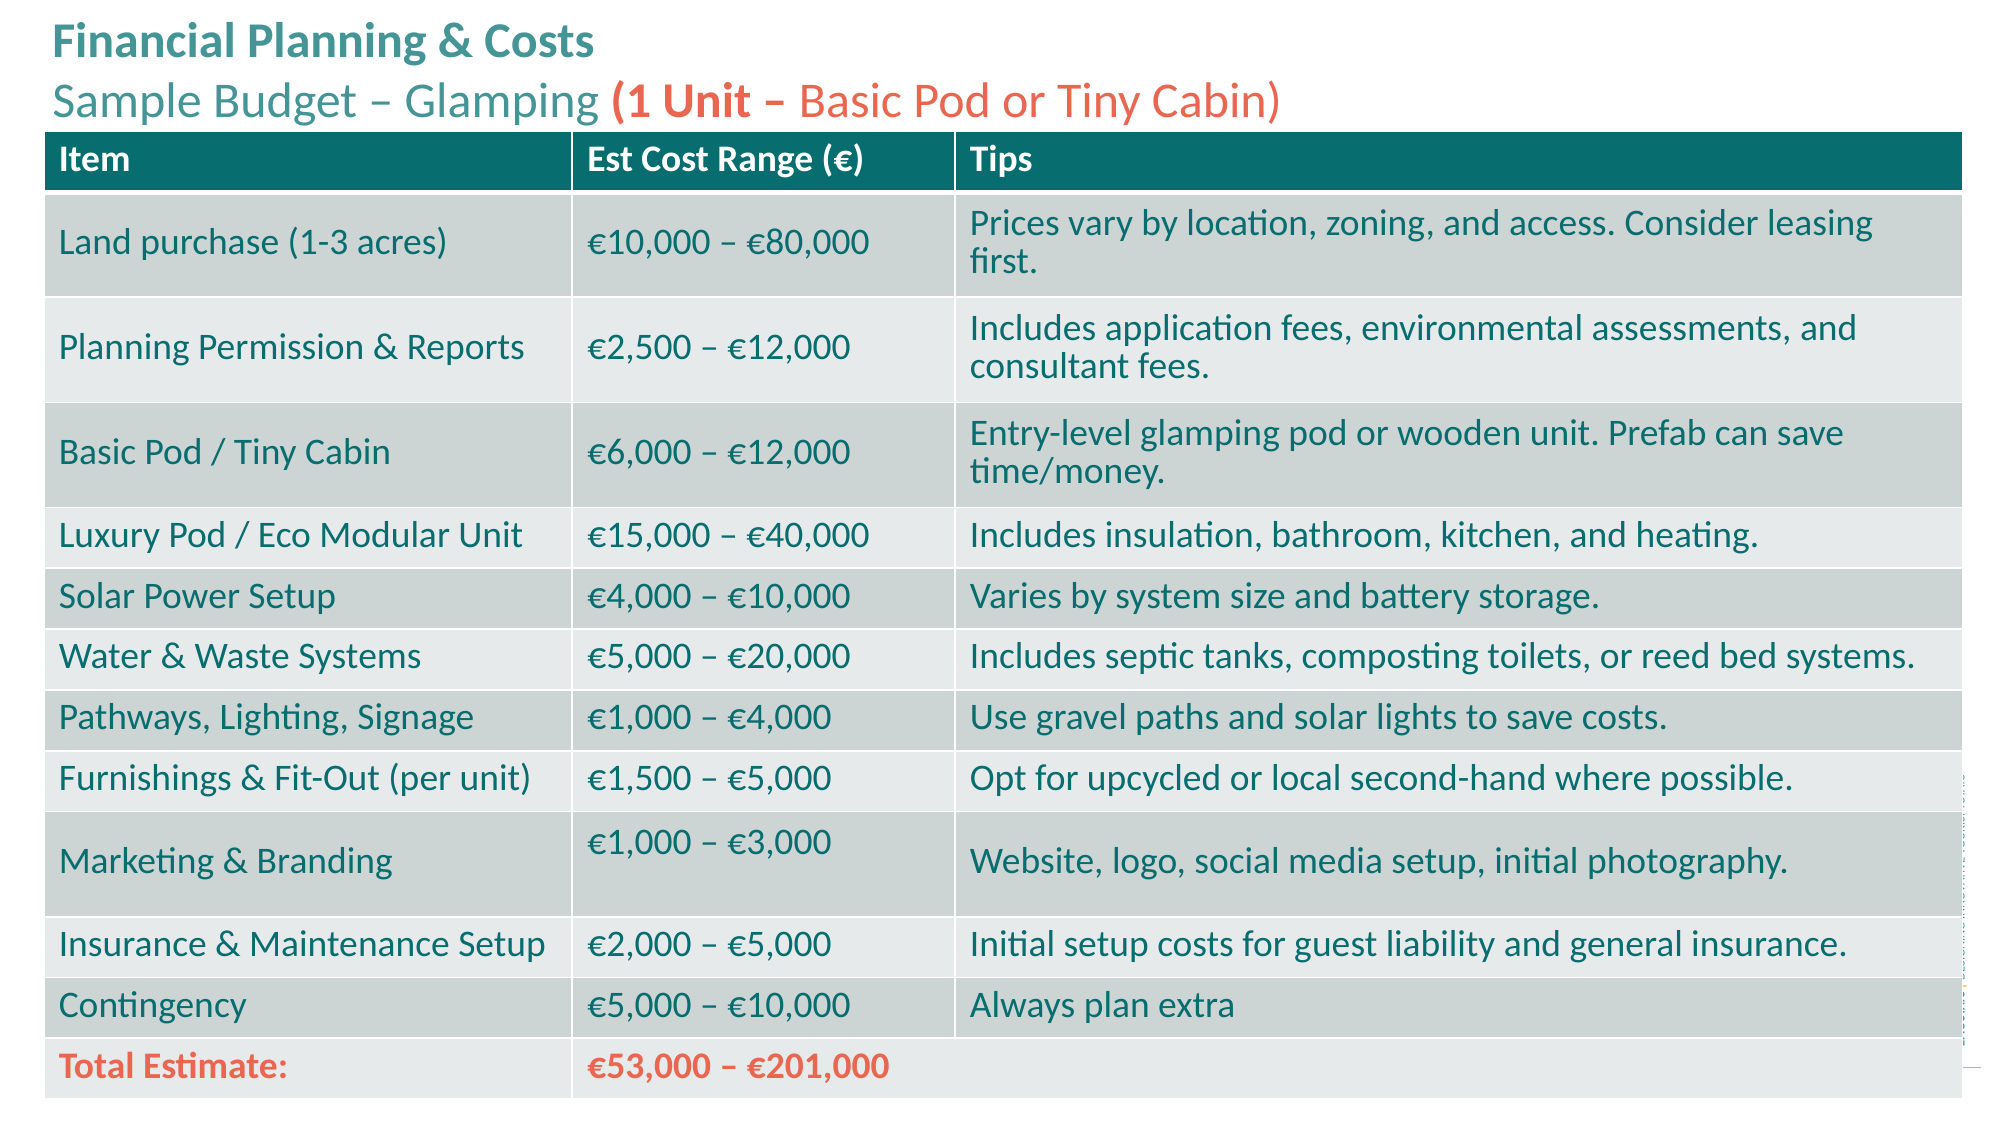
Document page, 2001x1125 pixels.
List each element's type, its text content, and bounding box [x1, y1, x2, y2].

table_cell Entry-level glamping pod or wooden unit. Prefab can save time/money. [956, 403, 1962, 507]
table_cell Includes application fees, environmental assessments, and consultant fees. [956, 298, 1962, 402]
table_cell Luxury Pod / Eco Modular Unit [45, 508, 571, 567]
table_cell Total Estimate: [45, 1039, 571, 1098]
table_cell Water & Waste Systems [45, 630, 571, 689]
table_cell €1,500 – €5,000 [573, 752, 954, 811]
table_cell Insurance & Maintenance Setup [45, 918, 571, 977]
table_cell Basic Pod / Tiny Cabin [45, 403, 571, 507]
table_cell Furnishings & Fit-Out (per unit) [45, 752, 571, 811]
table_cell Contingency [45, 978, 571, 1037]
table_cell Website, logo, social media setup, initial photography. [956, 812, 1962, 916]
table_header Est Cost Range (€) [573, 132, 954, 190]
table_cell Opt for upcycled or local second-hand where possible. [956, 752, 1962, 811]
table_cell Always plan extra [956, 978, 1962, 1037]
table_header Tips [956, 132, 1962, 190]
table_cell Use gravel paths and solar lights to save costs. [956, 691, 1962, 750]
table_cell Solar Power Setup [45, 569, 571, 628]
table_cell Initial setup costs for guest liability and general insurance. [956, 918, 1962, 977]
table_cell Planning Permission & Reports [45, 298, 571, 402]
table_cell €1,000 – €3,000 [573, 812, 954, 916]
table_cell €5,000 – €10,000 [573, 978, 954, 1037]
table_cell €1,000 – €4,000 [573, 691, 954, 750]
table_cell Includes septic tanks, composting toilets, or reed bed systems. [956, 630, 1962, 689]
table_cell Prices vary by location, zoning, and access. Consider leasing first. [956, 195, 1962, 296]
table_cell Pathways, Lighting, Signage [45, 691, 571, 750]
table_cell €5,000 – €20,000 [573, 630, 954, 689]
table_header Item [45, 132, 571, 190]
table_cell €10,000 – €80,000 [573, 195, 954, 296]
table_cell Varies by system size and battery storage. [956, 569, 1962, 628]
text_box Financial Planning & Costs Sample Budget – Glamping (1 Unit – Basic Pod or Tiny Cabin) [37, 0, 1779, 132]
table_cell €53,000 – €201,000 [573, 1039, 1962, 1098]
table_cell €2,500 – €12,000 [573, 298, 954, 402]
table_cell €4,000 – €10,000 [573, 569, 954, 628]
table_cell €15,000 – €40,000 [573, 508, 954, 567]
table_cell Marketing & Branding [45, 812, 571, 916]
table_cell Includes insulation, bathroom, kitchen, and heating. [956, 508, 1962, 567]
table_cell €2,000 – €5,000 [573, 918, 954, 977]
table_cell €6,000 – €12,000 [573, 403, 954, 507]
table_cell Land purchase (1-3 acres) [45, 195, 571, 296]
